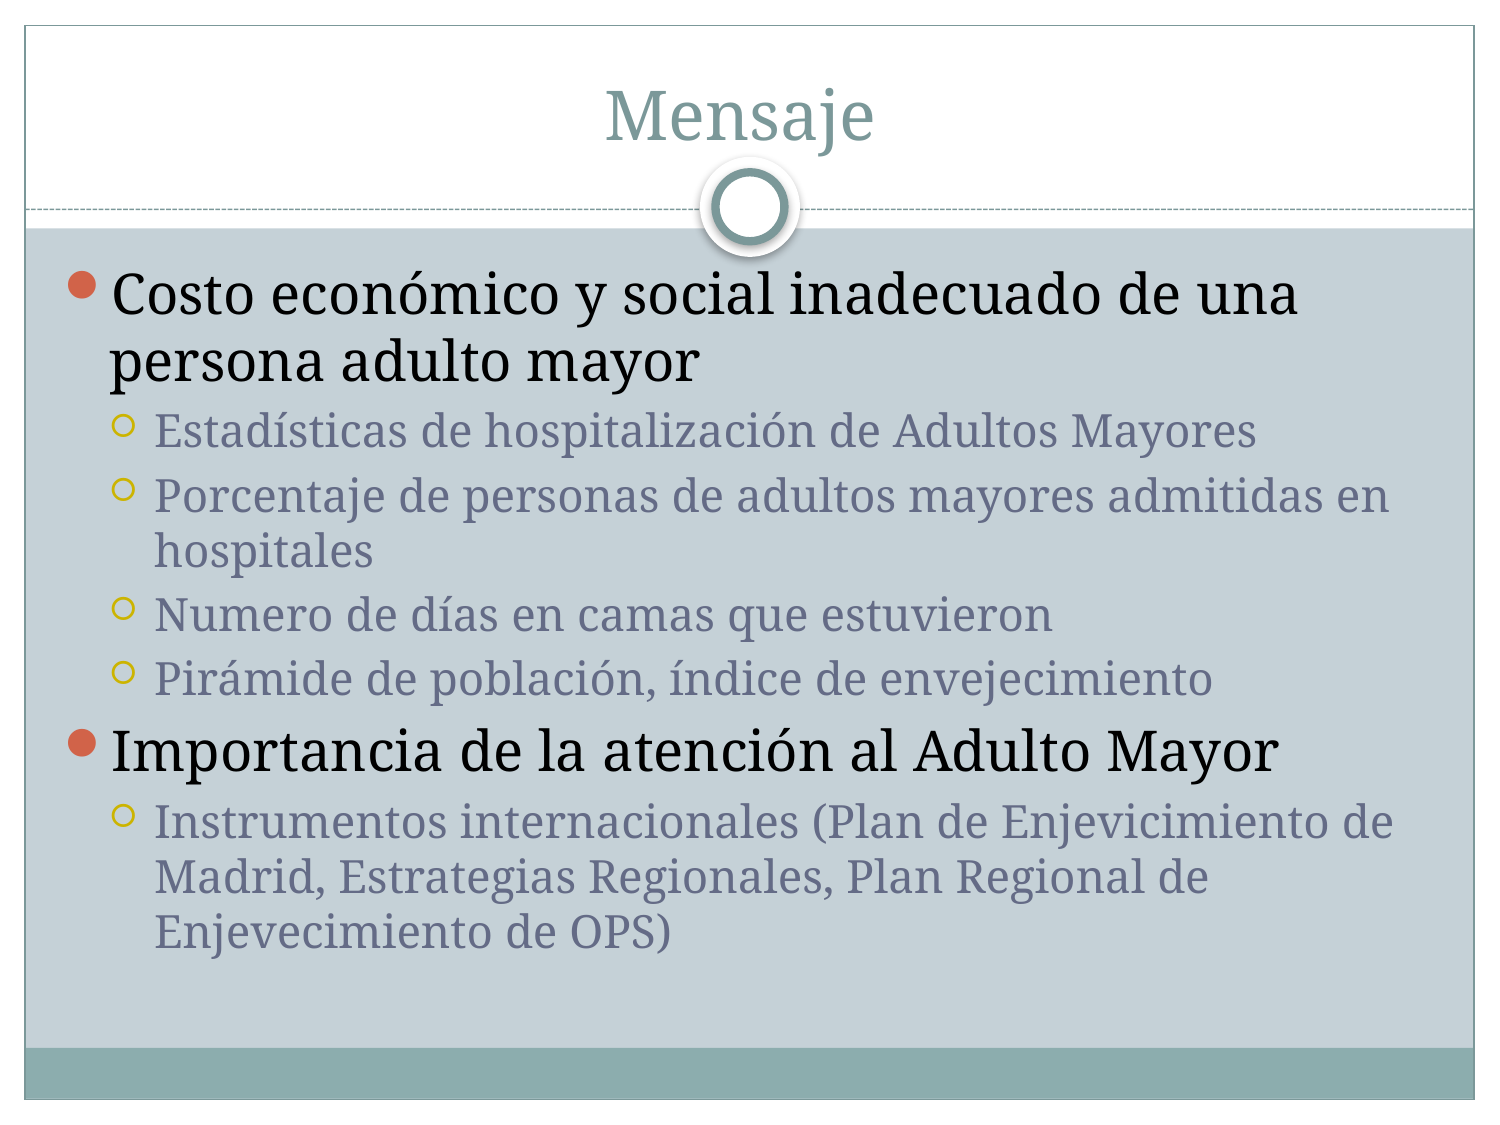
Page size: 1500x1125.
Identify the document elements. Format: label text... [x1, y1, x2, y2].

list Costo económico y social inadecuado de una persona adulto mayor Estadísticas de hospitalización de Adultos Mayores Porcentaje de personas de adultos mayores admitidas en hospitales Numero de días en camas que estuvieron Pirámide de población, índice de envejecimiento Importancia de la atención al Adulto Mayor Instrumentos internacionales (Plan de Enjevicimiento de Madrid, Estrategias Regionales, Plan Regional de Enjevecimiento de OPS) [49, 250, 1445, 1001]
title Mensaje [49, 37, 1450, 162]
